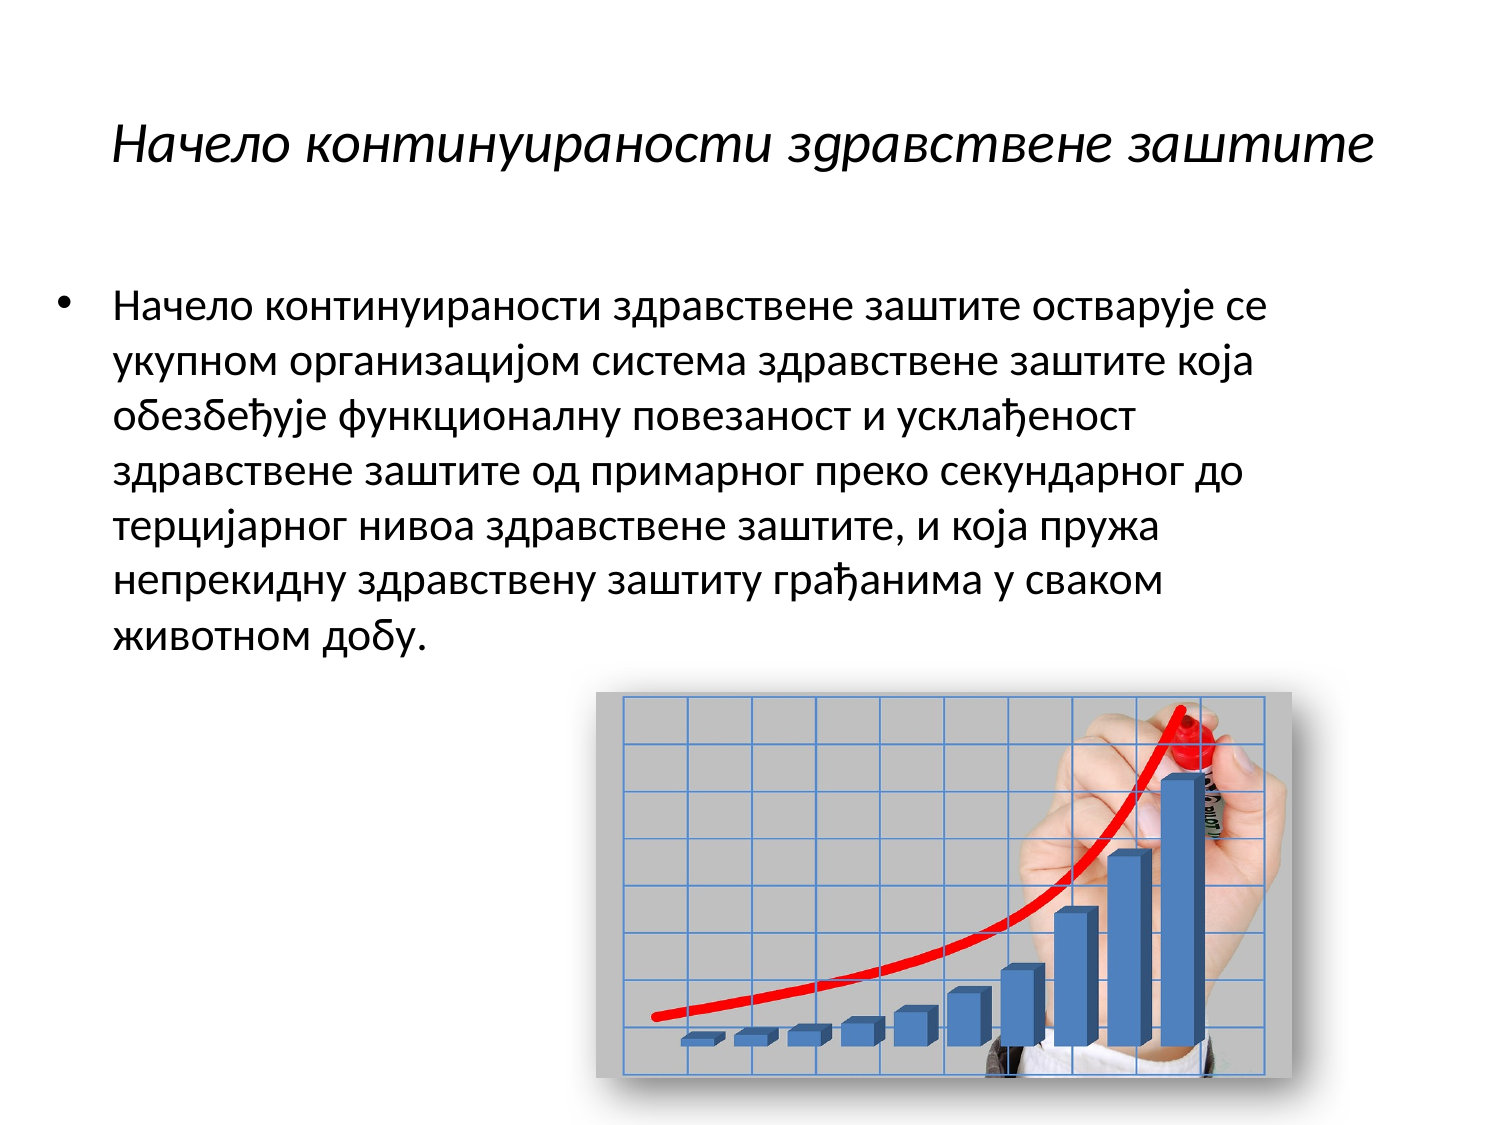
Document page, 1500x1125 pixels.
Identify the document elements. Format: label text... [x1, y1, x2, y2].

picture [596, 692, 1293, 1078]
title Начело континуираности здравствене заштите [75, 45, 1425, 233]
list Начело континуираности здравствене заштите остварује се укупном организацијом система здравствене заштите која обезбеђује функционалну повезаност и усклађеност здравствене заштите од примарног преко секундарног до терцијарног нивоа здравствене заштите, и која пружа непрекидну здравствену заштиту грађанима у сваком животном добу. [41, 267, 1371, 1063]
